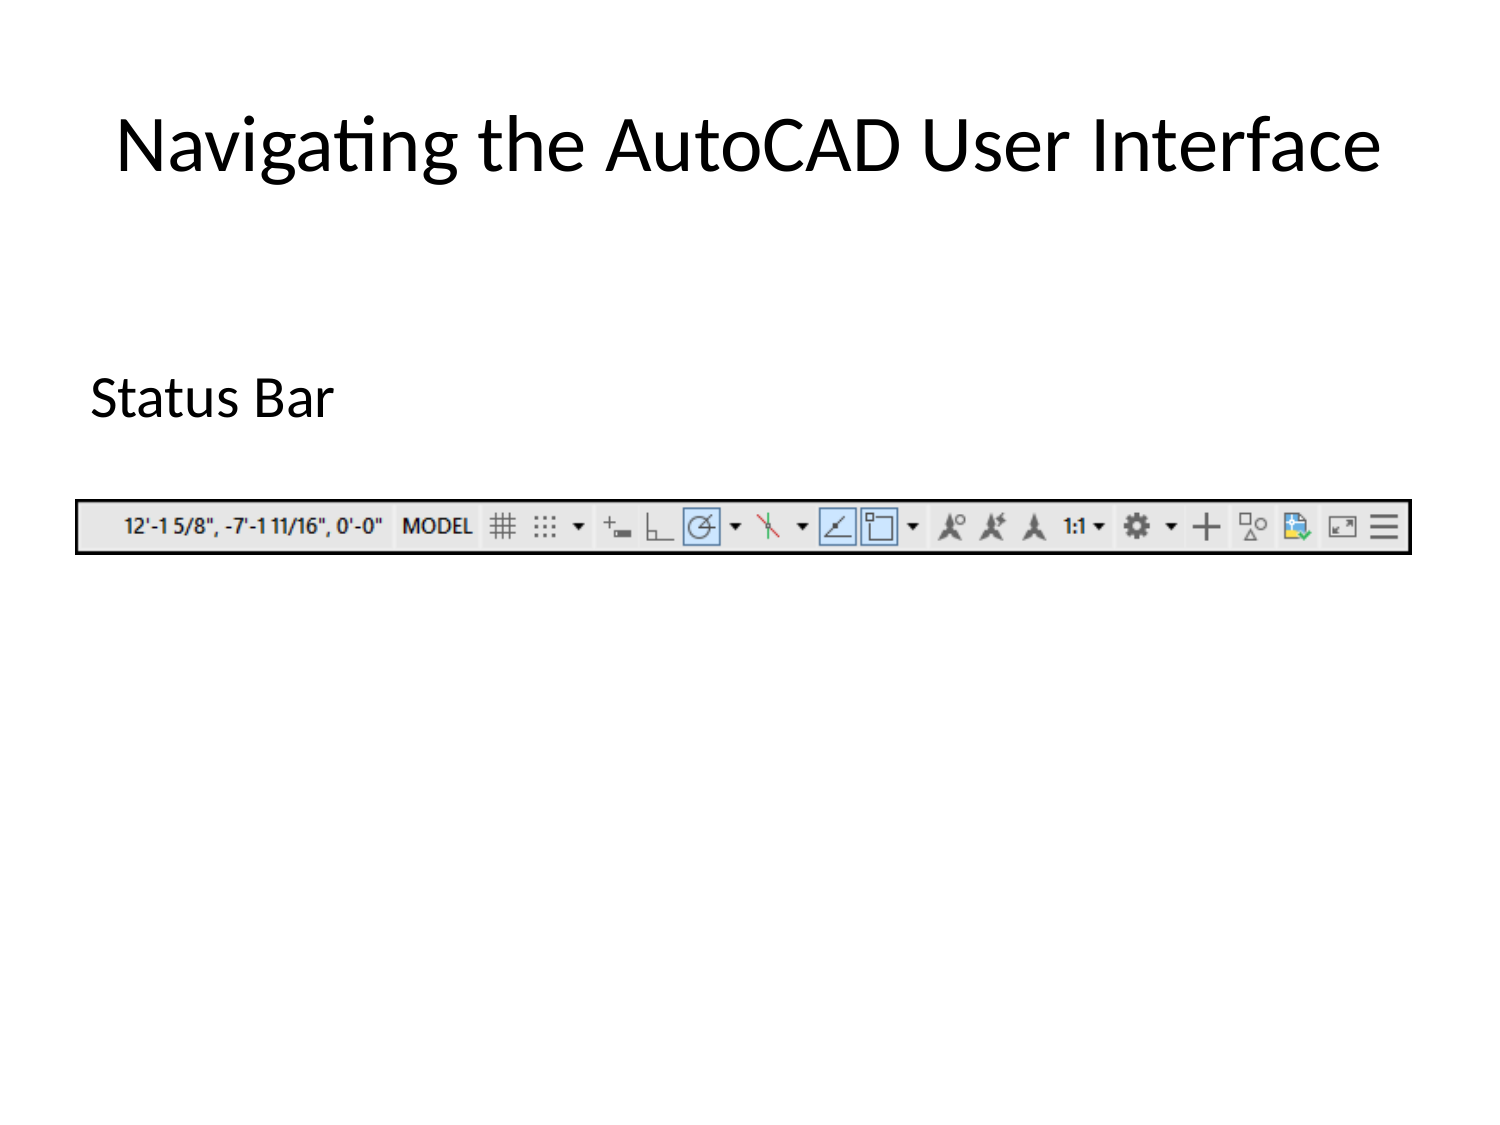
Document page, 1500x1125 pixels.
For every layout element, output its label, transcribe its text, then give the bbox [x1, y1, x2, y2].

list Status Bar [75, 350, 700, 438]
picture [74, 499, 1412, 556]
title Navigating the AutoCAD User Interface [75, 45, 1425, 233]
